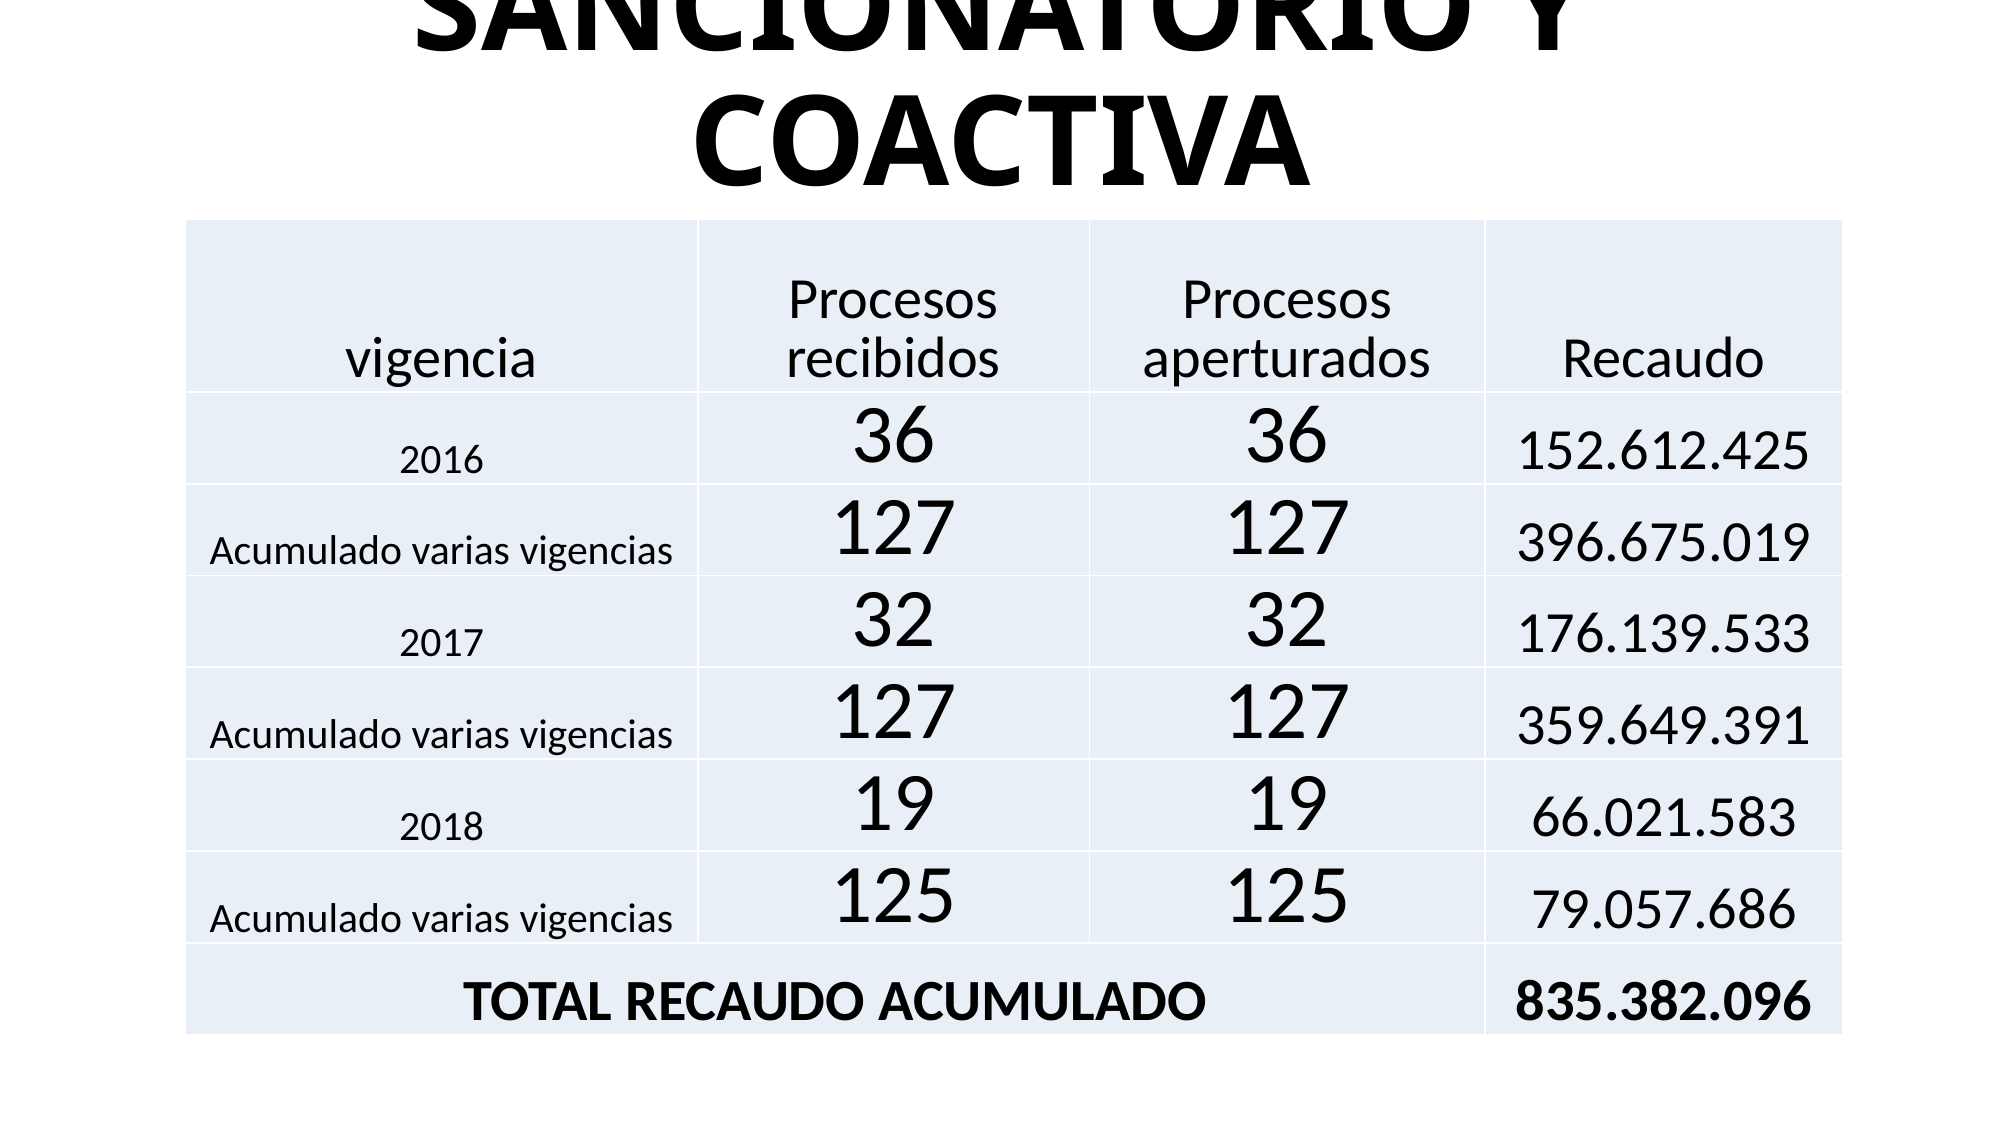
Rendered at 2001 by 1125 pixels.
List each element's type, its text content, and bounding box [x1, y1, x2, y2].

table_cell 66.021.583 [1486, 760, 1842, 850]
table_cell 2018 [186, 760, 697, 850]
table_cell Acumulado varias vigencias [186, 668, 697, 758]
table_cell Acumulado varias vigencias [186, 485, 697, 575]
table_cell 127 [699, 668, 1089, 758]
title SANCIONATORIO Y COACTIVA [249, 46, 1750, 219]
table_cell 32 [699, 576, 1089, 666]
table_cell 127 [1090, 668, 1484, 758]
table_cell 36 [699, 393, 1089, 483]
table_header vigencia [186, 220, 697, 391]
table_cell 36 [1090, 393, 1484, 483]
table_header Procesos recibidos [699, 220, 1089, 391]
table_cell TOTAL RECAUDO ACUMULADO [186, 944, 1484, 1034]
table_cell 127 [1090, 485, 1484, 575]
table_cell 396.675.019 [1486, 485, 1842, 575]
table_cell 835.382.096 [1486, 944, 1842, 1034]
table_cell 32 [1090, 576, 1484, 666]
table_cell 127 [699, 485, 1089, 575]
table_cell 2017 [186, 576, 697, 666]
table_cell 176.139.533 [1486, 576, 1842, 666]
table_cell 19 [699, 760, 1089, 850]
table_cell 19 [1090, 760, 1484, 850]
table_cell 2016 [186, 393, 697, 483]
table_header Recaudo [1486, 220, 1842, 391]
table_cell Acumulado varias vigencias [186, 852, 697, 942]
table_header Procesos aperturados [1090, 220, 1484, 391]
table_cell 125 [1090, 852, 1484, 942]
table_cell 125 [699, 852, 1089, 942]
table_cell 79.057.686 [1486, 852, 1842, 942]
table_cell 152.612.425 [1486, 393, 1842, 483]
table_cell 359.649.391 [1486, 668, 1842, 758]
